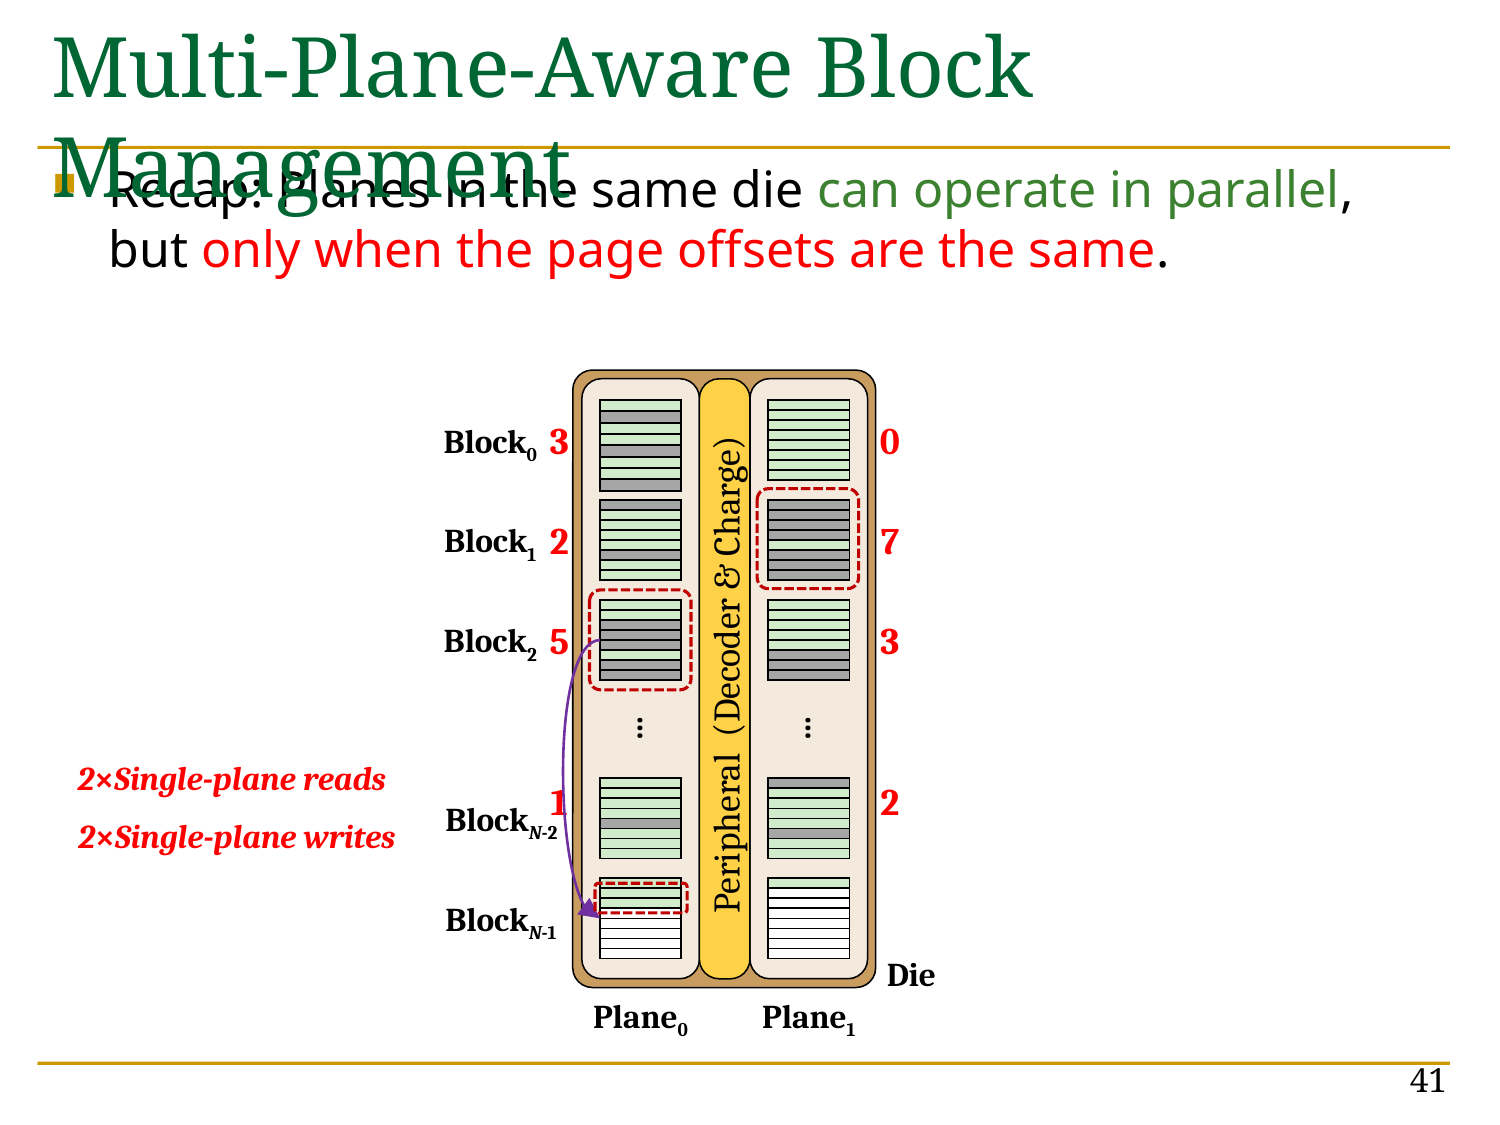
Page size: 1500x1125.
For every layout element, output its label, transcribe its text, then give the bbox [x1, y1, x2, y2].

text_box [865, 609, 915, 670]
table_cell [769, 809, 849, 818]
text_box Block0 [428, 412, 552, 473]
table_cell [601, 561, 680, 569]
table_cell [769, 789, 849, 797]
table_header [769, 879, 849, 887]
table_cell [601, 480, 680, 490]
table_cell [601, 531, 680, 539]
table_cell [769, 431, 849, 439]
table_cell [606, 799, 680, 808]
table_header [606, 879, 680, 883]
title Multi-Plane-Aware Block Management [36, 6, 1449, 119]
text_box Block2 [428, 612, 552, 673]
table_cell [601, 551, 680, 559]
table_cell [769, 461, 849, 469]
table_header [601, 401, 680, 410]
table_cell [769, 839, 849, 848]
table_cell [601, 435, 680, 444]
text_box [868, 470, 876, 509]
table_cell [769, 641, 849, 649]
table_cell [769, 849, 849, 858]
table_cell [601, 412, 680, 422]
table_cell [601, 469, 680, 478]
table_cell [606, 819, 680, 828]
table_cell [769, 939, 849, 948]
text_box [565, 770, 583, 831]
text_box [581, 378, 699, 979]
text_box [868, 570, 876, 609]
table_cell [769, 451, 849, 459]
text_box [865, 409, 915, 470]
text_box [699, 378, 750, 979]
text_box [63, 807, 411, 863]
text_box … [623, 700, 679, 756]
table_cell [769, 441, 849, 449]
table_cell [769, 889, 849, 897]
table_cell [769, 909, 849, 918]
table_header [769, 779, 849, 787]
text_box Block1 [429, 512, 552, 573]
table_cell [601, 949, 680, 958]
text_box [572, 670, 581, 770]
list Recap: Planes in the same die can operate in parallel, but only when the page offsets are the same. [37, 149, 1450, 1063]
text_box [572, 470, 581, 509]
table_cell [769, 651, 849, 659]
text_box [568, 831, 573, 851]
table_cell [769, 411, 849, 419]
table_cell [601, 939, 680, 948]
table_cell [769, 621, 849, 629]
table_header [601, 501, 680, 509]
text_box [534, 409, 584, 470]
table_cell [769, 899, 849, 907]
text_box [534, 509, 584, 570]
table_cell [769, 421, 849, 429]
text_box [534, 609, 584, 670]
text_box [535, 770, 564, 831]
text_box Plane0 [578, 987, 703, 1048]
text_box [62, 749, 402, 805]
text_box [750, 378, 868, 979]
table_cell [606, 839, 680, 848]
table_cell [769, 949, 849, 958]
text_box … [791, 700, 847, 756]
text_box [865, 509, 915, 570]
table_cell [601, 521, 680, 529]
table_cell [769, 661, 849, 669]
table_cell [606, 789, 680, 797]
text_box Plane1 [747, 987, 871, 1048]
text_box [572, 570, 581, 609]
table_cell [769, 471, 849, 479]
table_header [769, 601, 849, 609]
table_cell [769, 611, 849, 619]
table_cell [601, 919, 680, 928]
table_cell [601, 446, 680, 456]
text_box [872, 946, 952, 1001]
table_cell [606, 849, 680, 858]
table_cell [606, 829, 680, 838]
table_header [769, 401, 849, 409]
text_box BlockN-2 [430, 790, 567, 851]
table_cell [769, 799, 849, 808]
text_box BlockN-1 [430, 890, 572, 951]
table_cell [601, 929, 680, 938]
table_cell [601, 424, 680, 433]
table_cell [769, 631, 849, 639]
text_box [868, 670, 876, 770]
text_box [757, 488, 859, 589]
table_cell [601, 458, 680, 467]
table_cell [606, 913, 680, 918]
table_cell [769, 671, 849, 679]
slide_number 41 [1111, 1036, 1462, 1112]
table_cell [606, 809, 680, 818]
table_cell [769, 919, 849, 928]
table_cell [601, 511, 680, 519]
table_cell [601, 541, 680, 549]
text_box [865, 770, 915, 831]
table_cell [769, 819, 849, 828]
text_box [572, 831, 876, 988]
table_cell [769, 929, 849, 938]
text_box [589, 589, 692, 919]
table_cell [769, 829, 849, 838]
table_header [606, 779, 680, 787]
table_cell [601, 571, 680, 579]
text_box [572, 370, 876, 409]
